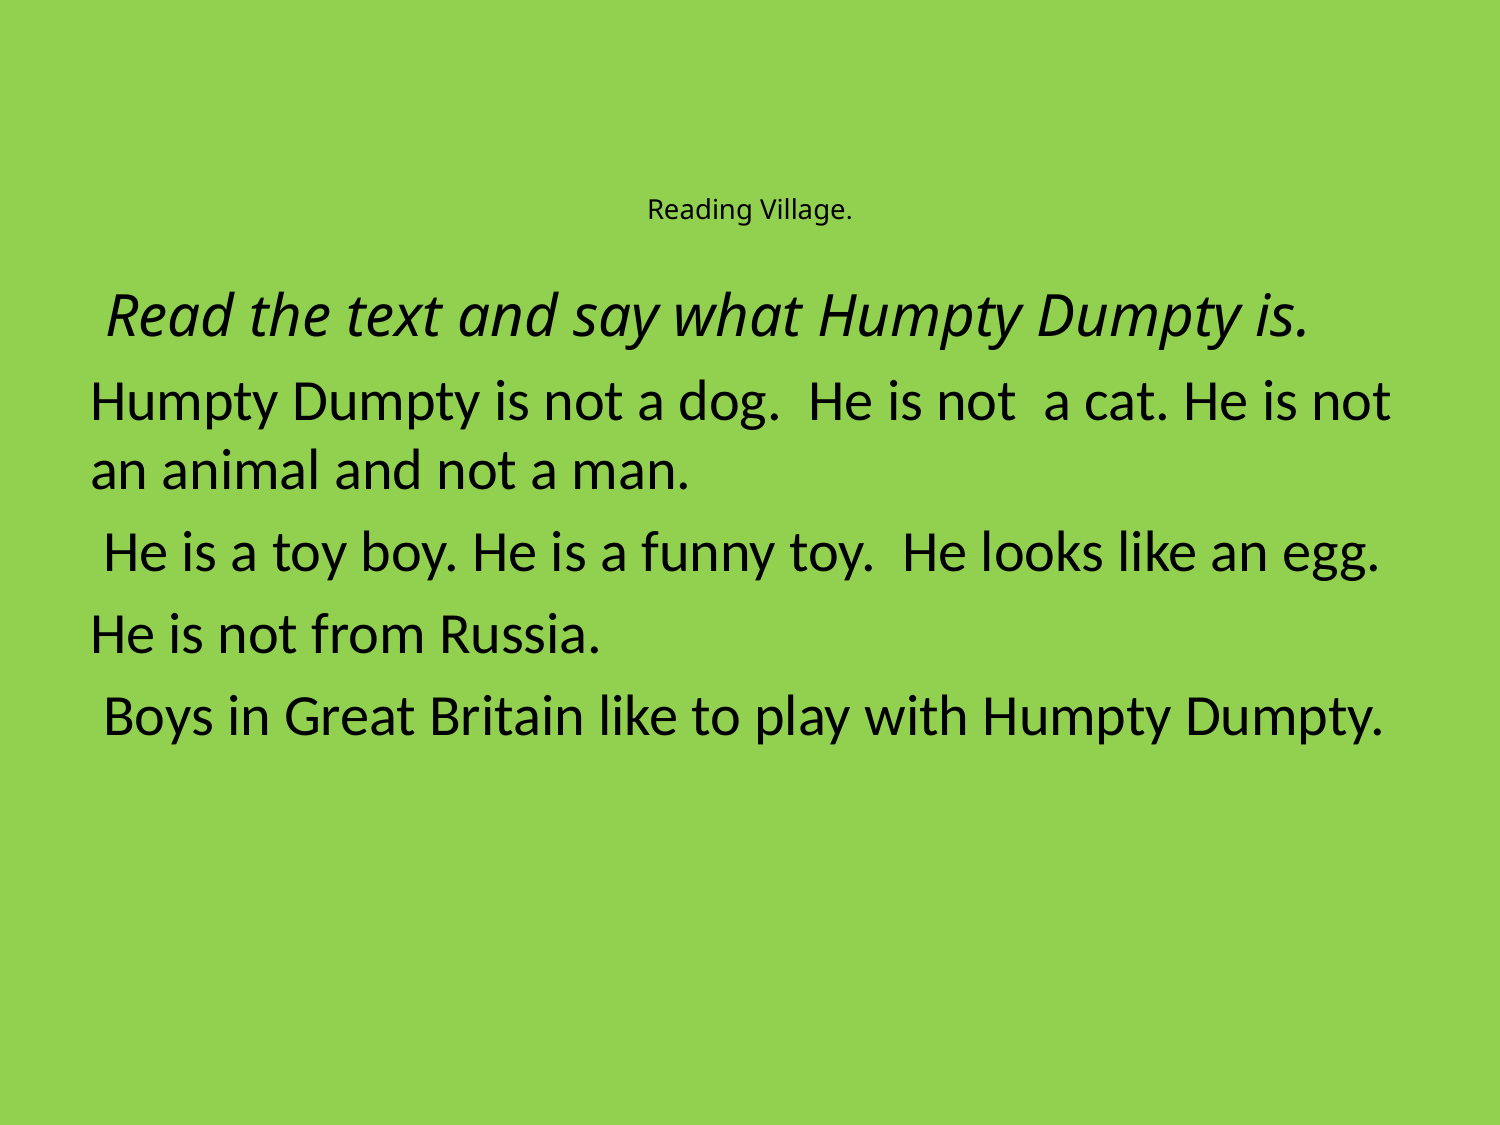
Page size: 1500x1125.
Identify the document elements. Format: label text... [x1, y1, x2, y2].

list Read the text and say what Humpty Dumpty is. Humpty Dumpty is not a dog. He is not a cat. He is not an animal and not a man. He is a toy boy. He is a funny toy. He looks like an egg. He is not from Russia. Boys in Great Britain like to play with Humpty Dumpty. [75, 262, 1425, 1005]
title Reading Village. [75, 184, 1425, 233]
